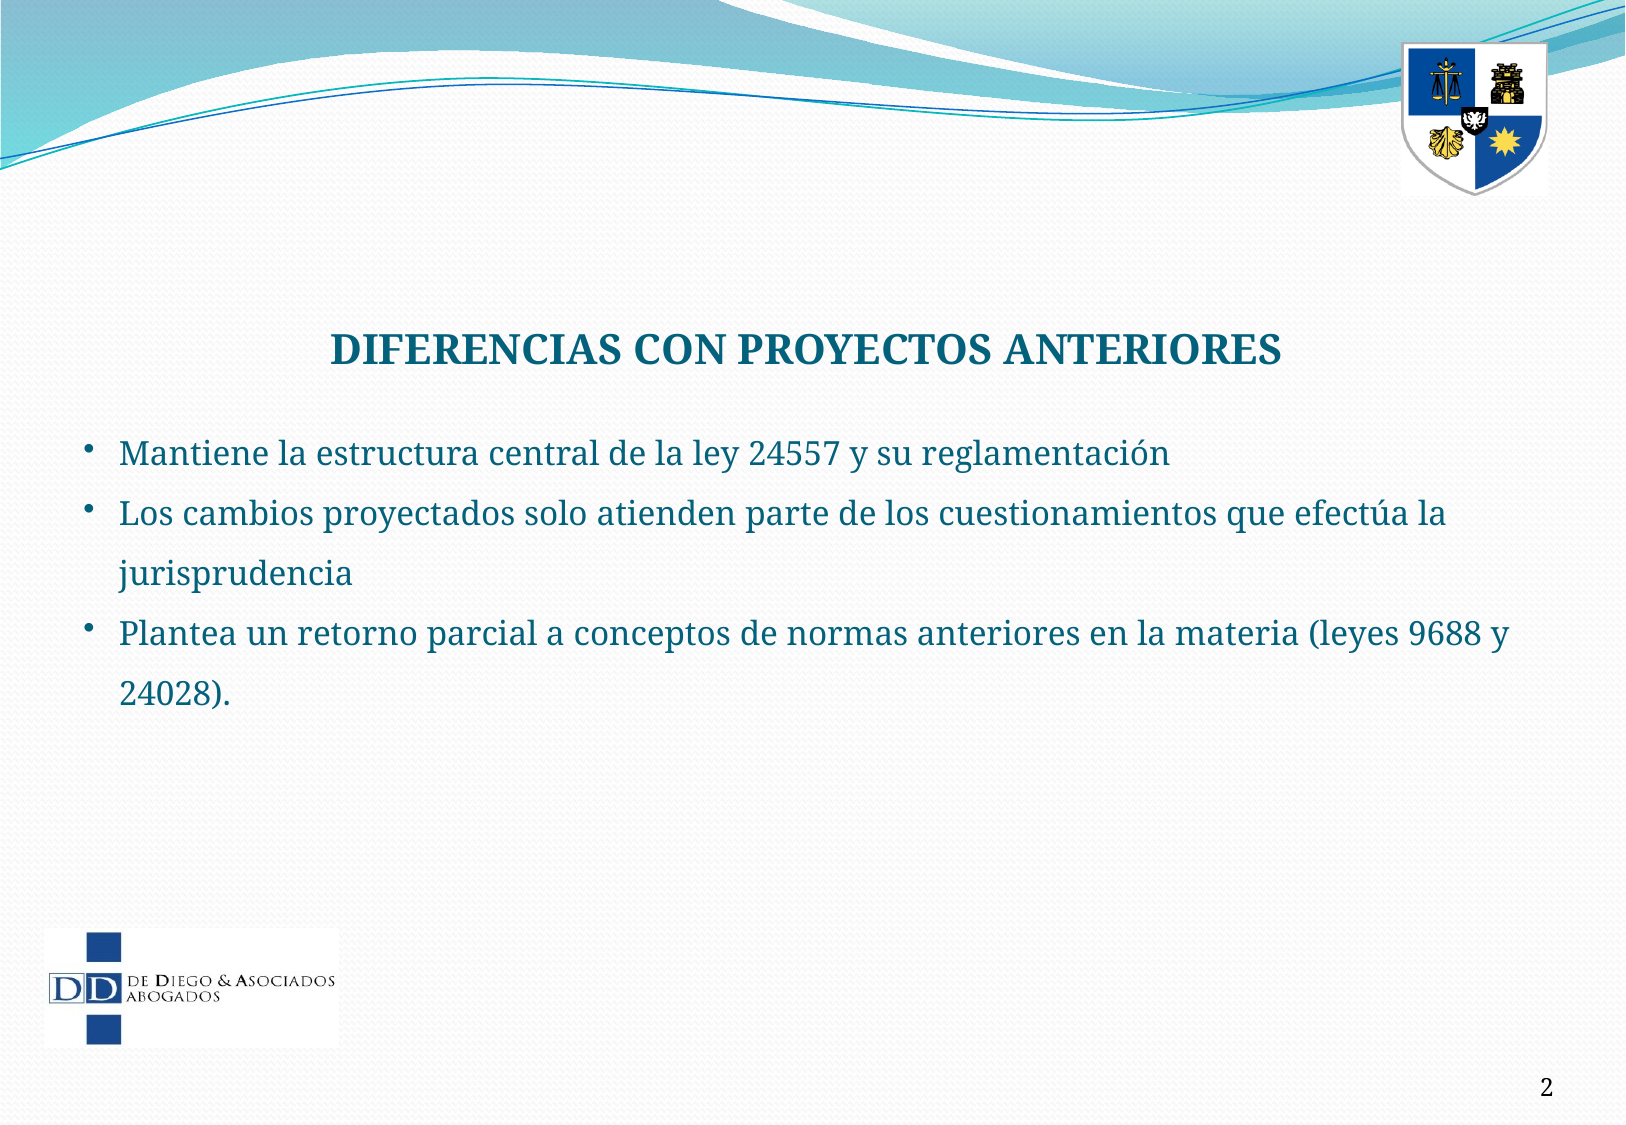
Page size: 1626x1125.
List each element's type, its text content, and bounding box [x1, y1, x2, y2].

picture [44, 928, 340, 1048]
text_box DIFERENCIAS CON PROYECTOS ANTERIORES Mantiene la estructura central de la ley 24557 y su reglamentación Los cambios proyectados solo atienden parte de los cuestionamientos que efectúa la jurisprudencia Plantea un retorno parcial a conceptos de normas anteriores en la materia (leyes 9688 y 24028). [68, 214, 1545, 850]
picture [1400, 42, 1548, 197]
text_box 2 [1473, 1064, 1569, 1109]
